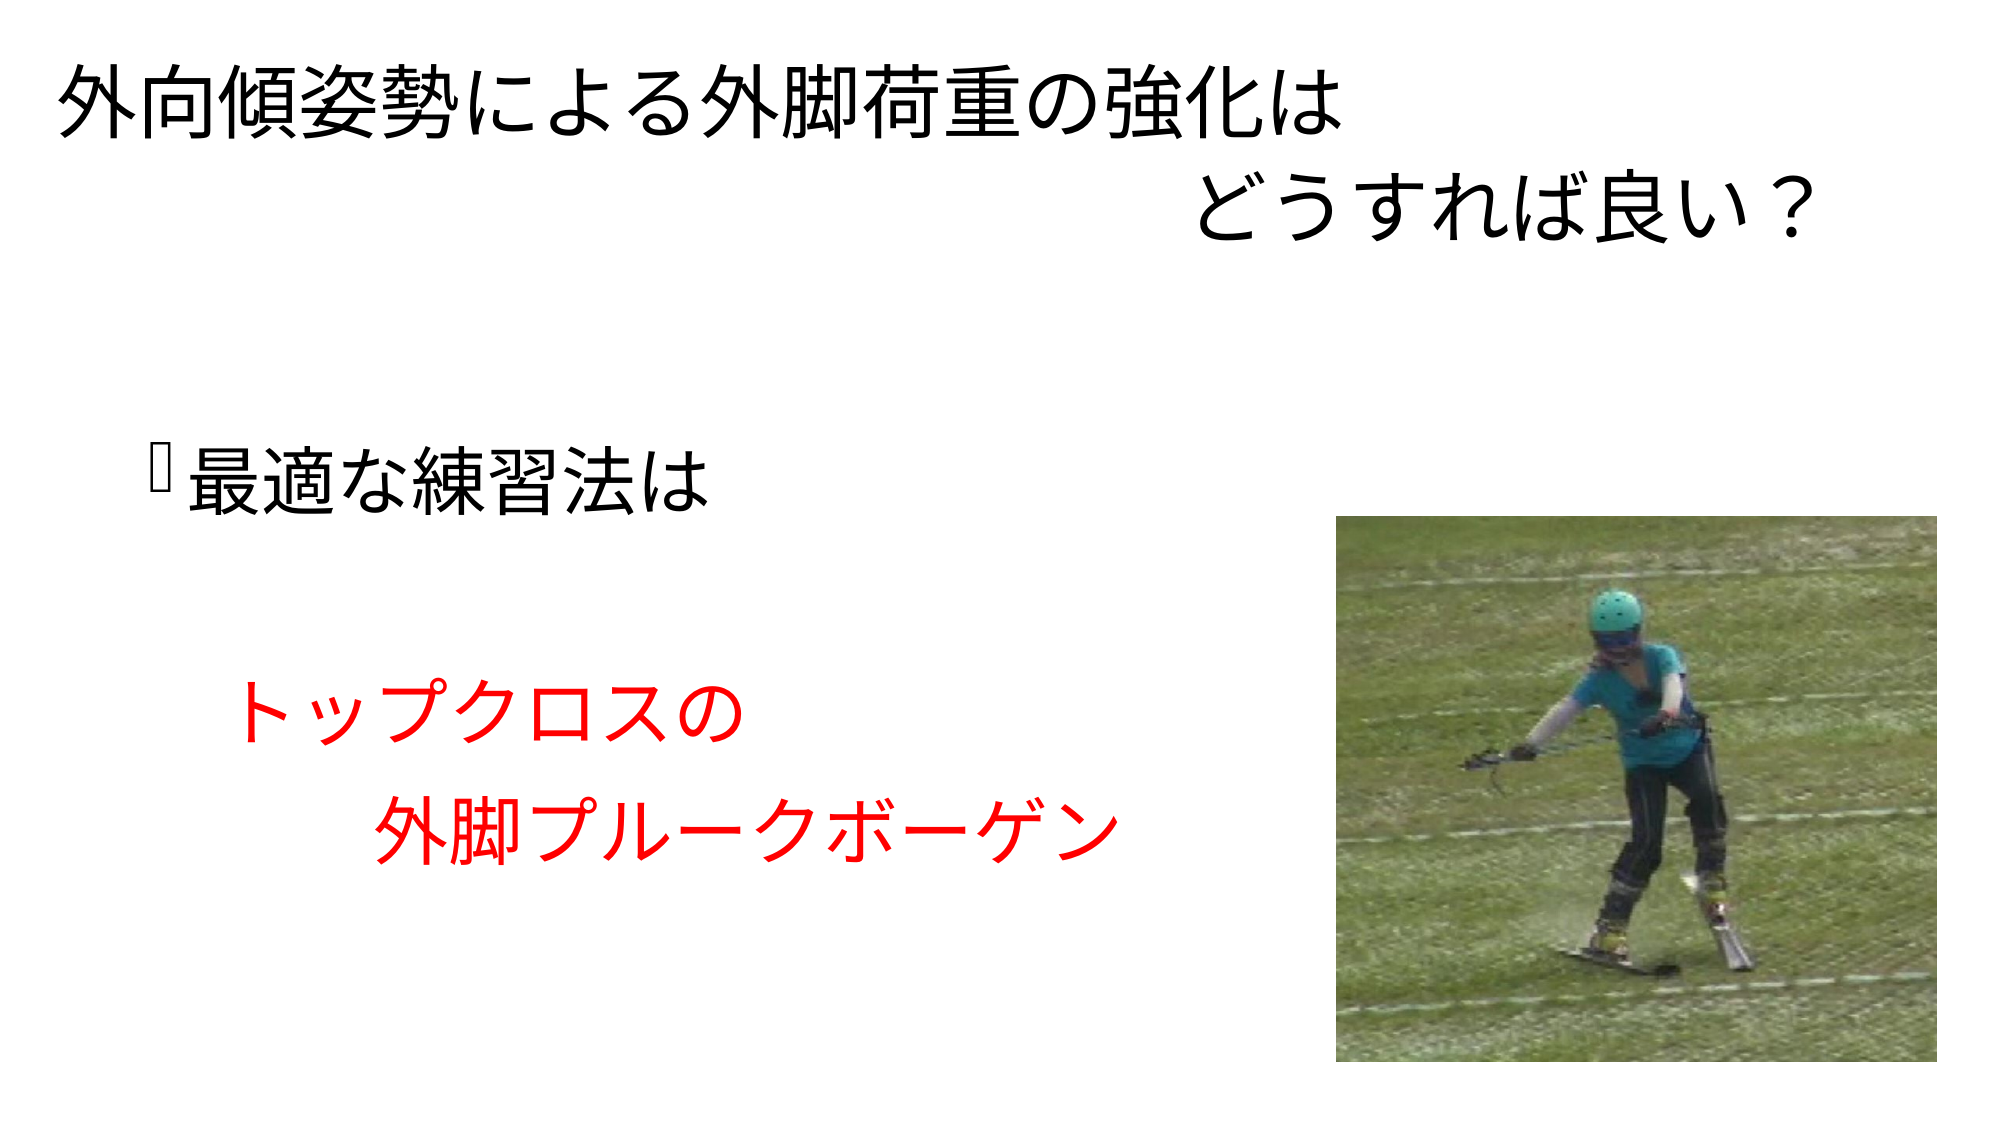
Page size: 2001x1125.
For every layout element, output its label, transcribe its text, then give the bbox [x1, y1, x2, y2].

list 最適な練習法は トップクロスの 外脚プルークボーゲン [134, 328, 1891, 1062]
title 外向傾姿勢による外脚荷重の強化は どうすれば良い？ [41, 39, 1937, 267]
picture [1336, 516, 1937, 1062]
